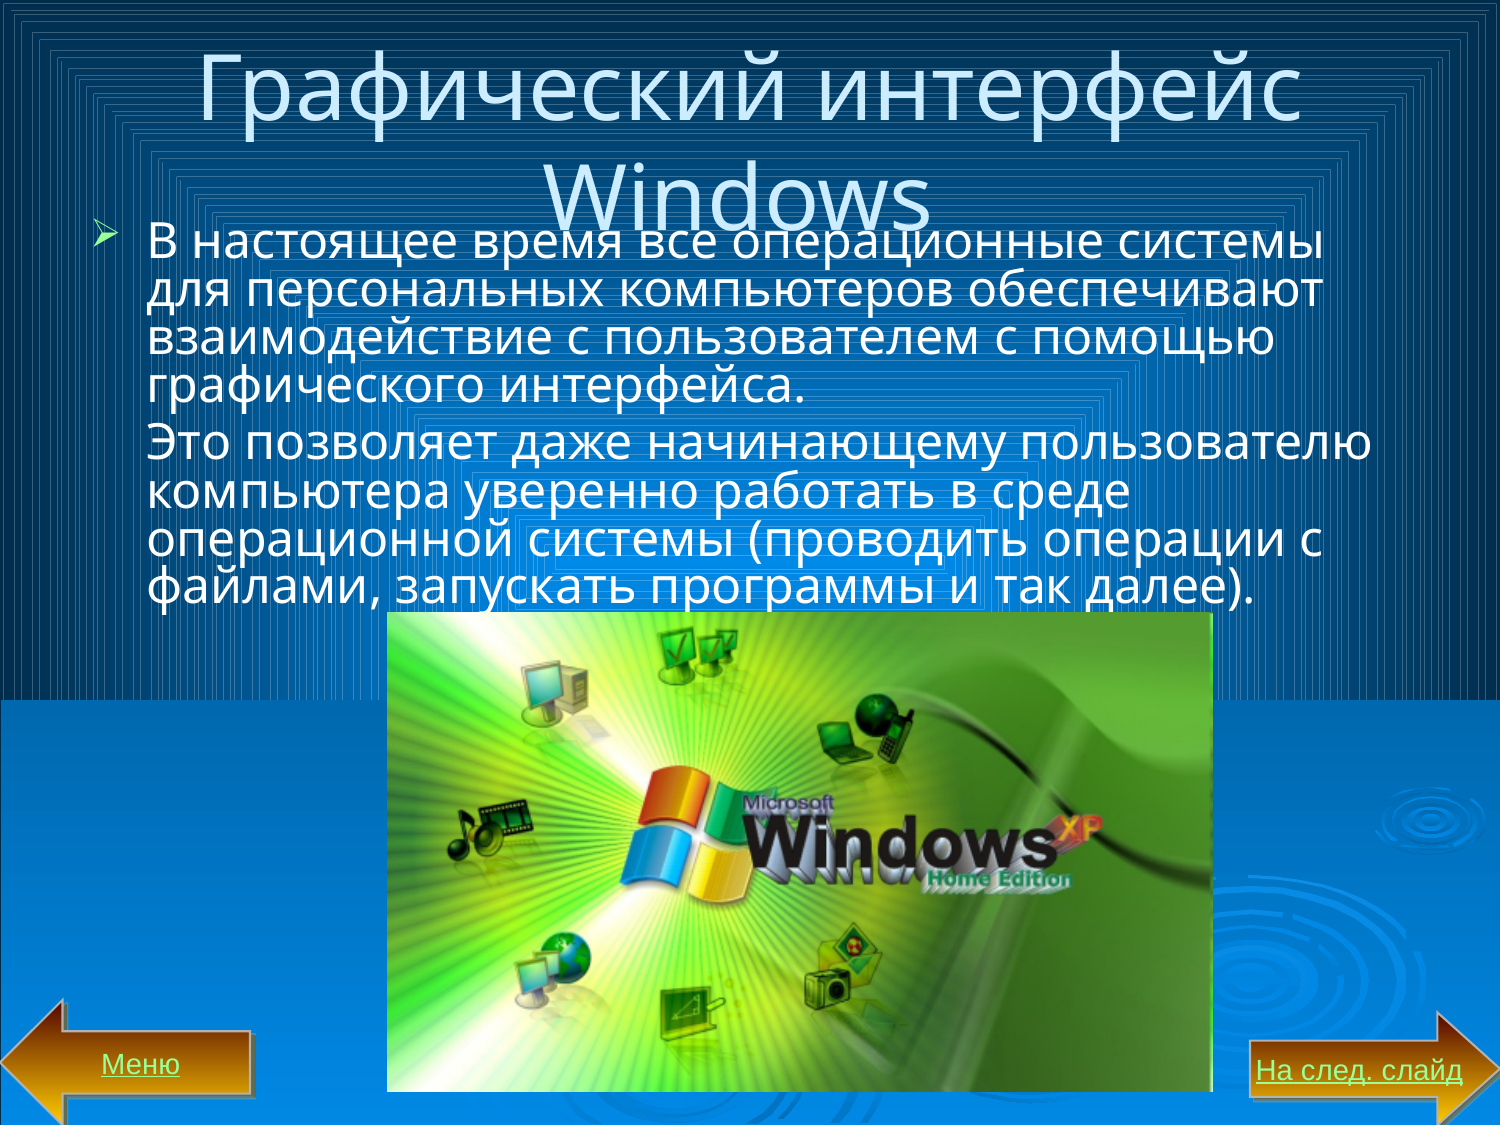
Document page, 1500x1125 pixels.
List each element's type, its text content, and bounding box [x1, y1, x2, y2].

text_box На след. слайд [1250, 1012, 1500, 1125]
list В настоящее время все операционные системы для персональных компьютеров обеспечивают взаимодействие с пользователем с помощью графического интерфейса. Это позволяет даже начинающему пользователю компьютера уверенно работать в среде операционной системы (проводить операции с файлами, запускать программы и так далее). [74, 212, 1426, 626]
picture [387, 612, 1213, 1092]
text_box Меню [0, 999, 250, 1125]
title Графический интерфейс Windows [74, 45, 1426, 212]
